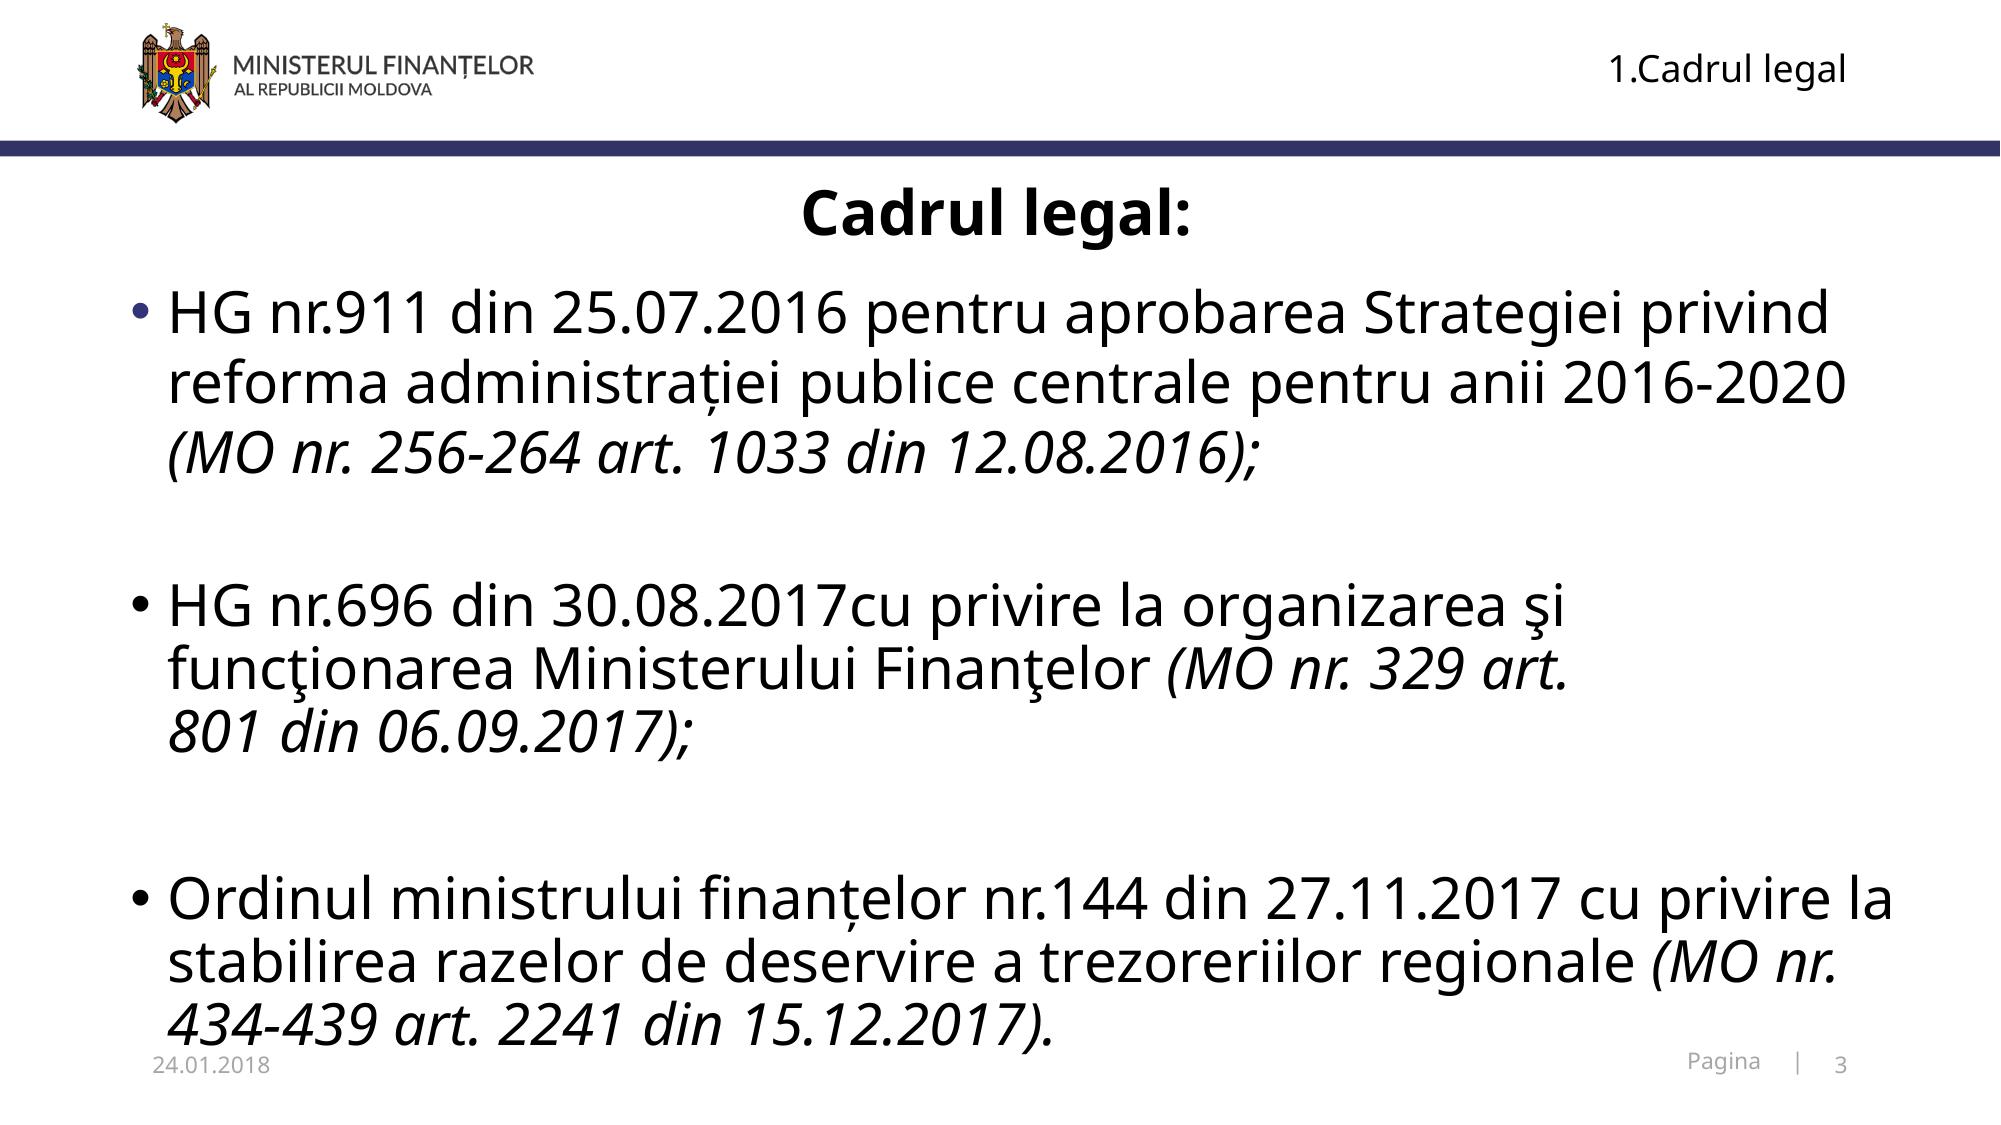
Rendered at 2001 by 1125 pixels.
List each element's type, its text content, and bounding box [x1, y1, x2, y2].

list 1.Cadrul legal [1041, 42, 1863, 100]
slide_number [137, 1042, 588, 1103]
list HG nr.911 din 25.07.2016 pentru aprobarea Strategiei privind reforma administrației publice centrale pentru anii 2016-2020 (MO nr. 256-264 art. 1033 din 12.08.2016); HG nr.696 din 30.08.2017cu privire la organizarea şi funcţionarea Ministerului Finanţelor (MO nr. 329 art. 801 din 06.09.2017); Ordinul ministrului finanțelor nr.144 din 27.11.2017 cu privire la stabilirea razelor de deservire a trezoreriilor regionale (MO nr. 434-439 art. 2241 din 15.12.2017). [115, 267, 1917, 907]
picture [137, 23, 534, 124]
title Cadrul legal: [134, 174, 1860, 267]
slide_number 3 [1801, 1042, 1863, 1103]
